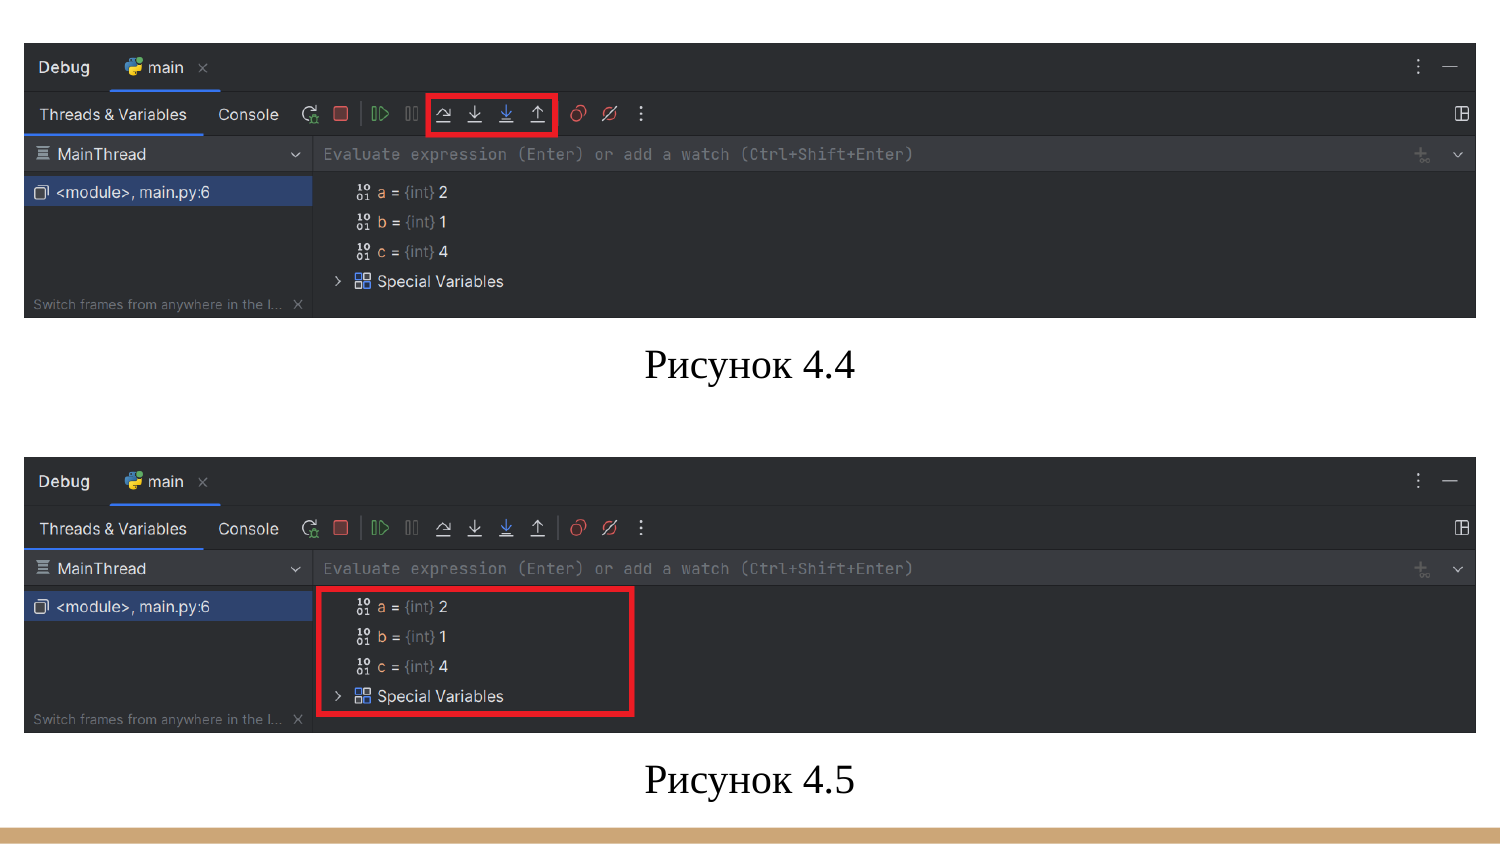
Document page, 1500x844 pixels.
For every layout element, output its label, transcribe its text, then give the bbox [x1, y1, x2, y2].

picture [24, 456, 1476, 733]
picture [24, 42, 1476, 319]
title Рисунок 4.4 [267, 325, 1233, 407]
title Рисунок 4.5 [267, 740, 1233, 821]
